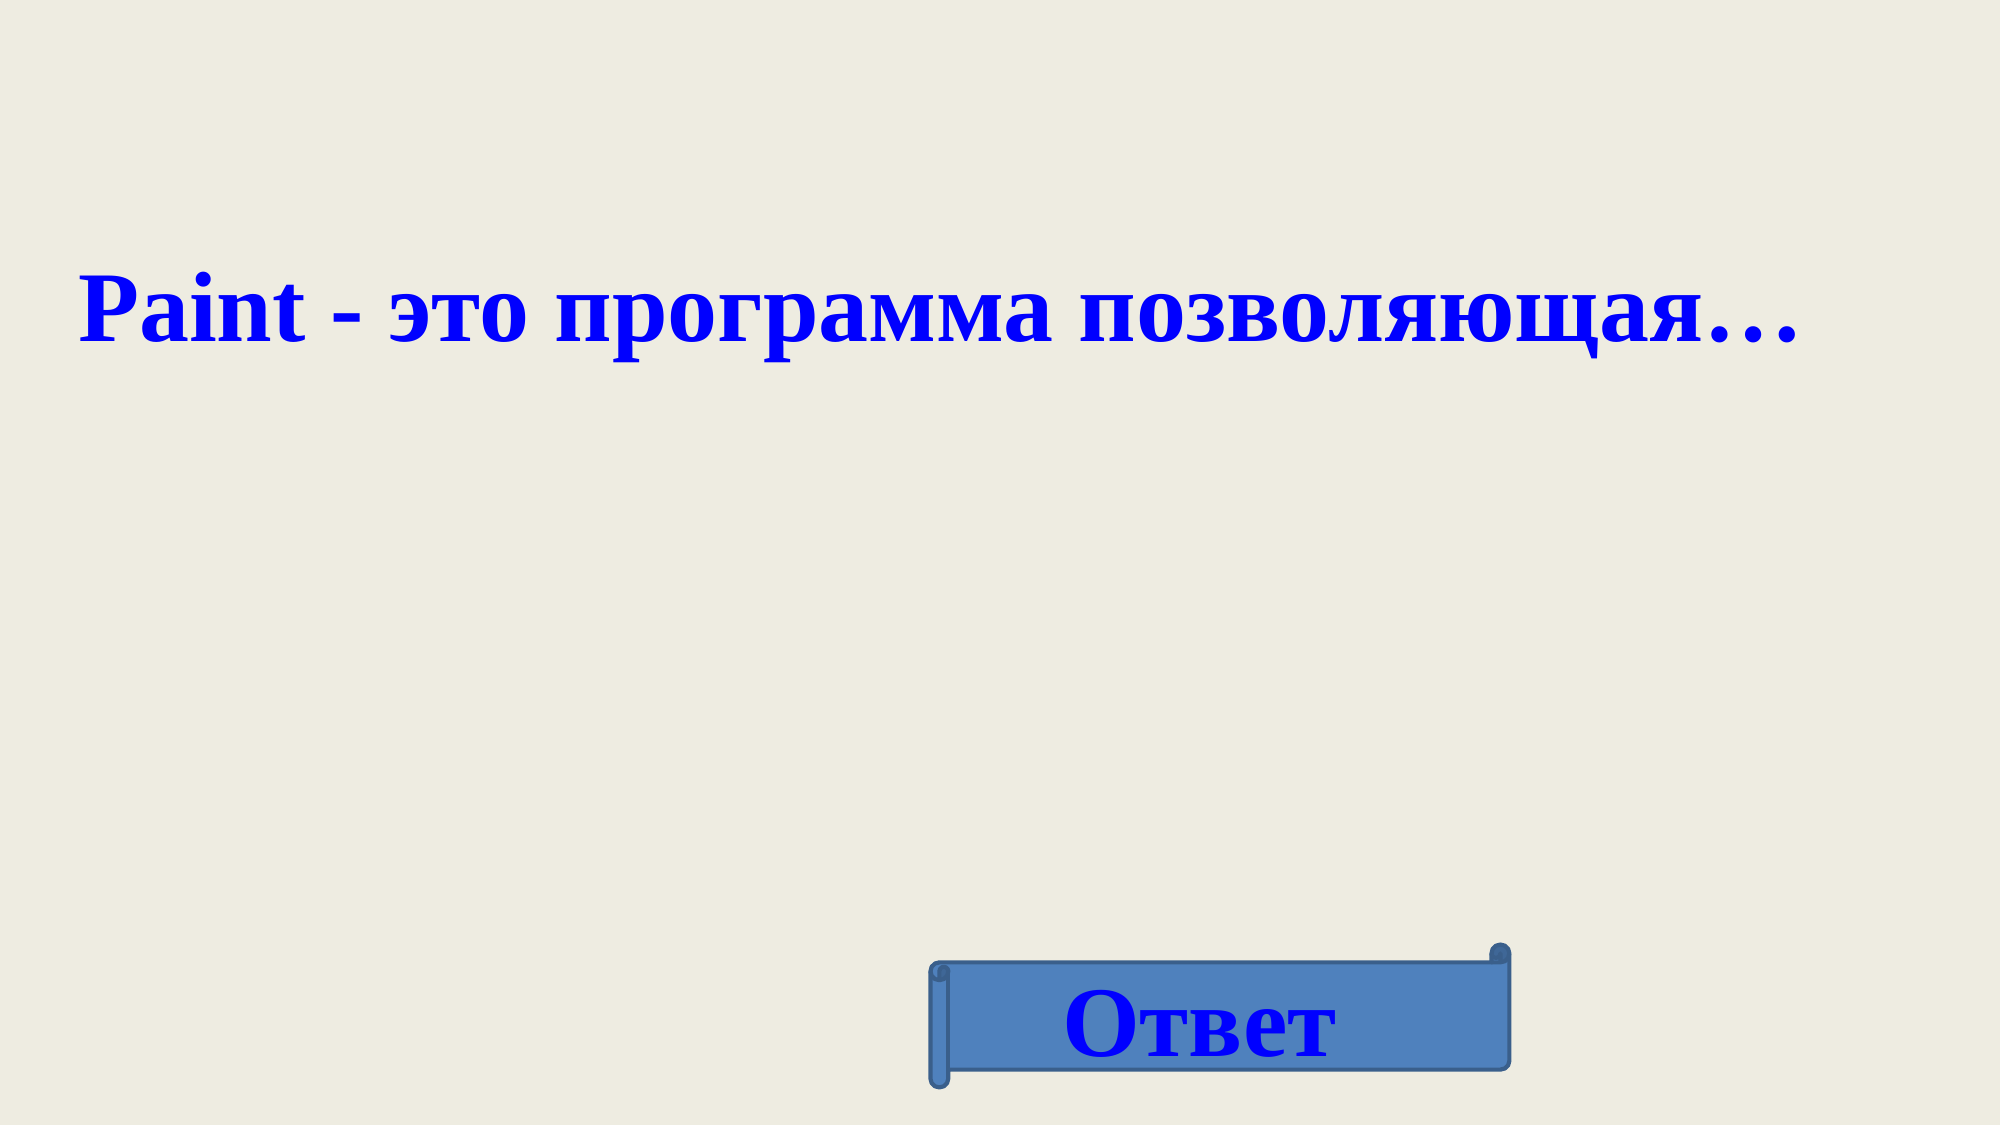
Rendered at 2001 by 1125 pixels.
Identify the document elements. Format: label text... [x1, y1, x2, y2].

text_box Paint - это программа позволяющая… [63, 234, 1929, 370]
text_box Ответ [928, 942, 1512, 1090]
